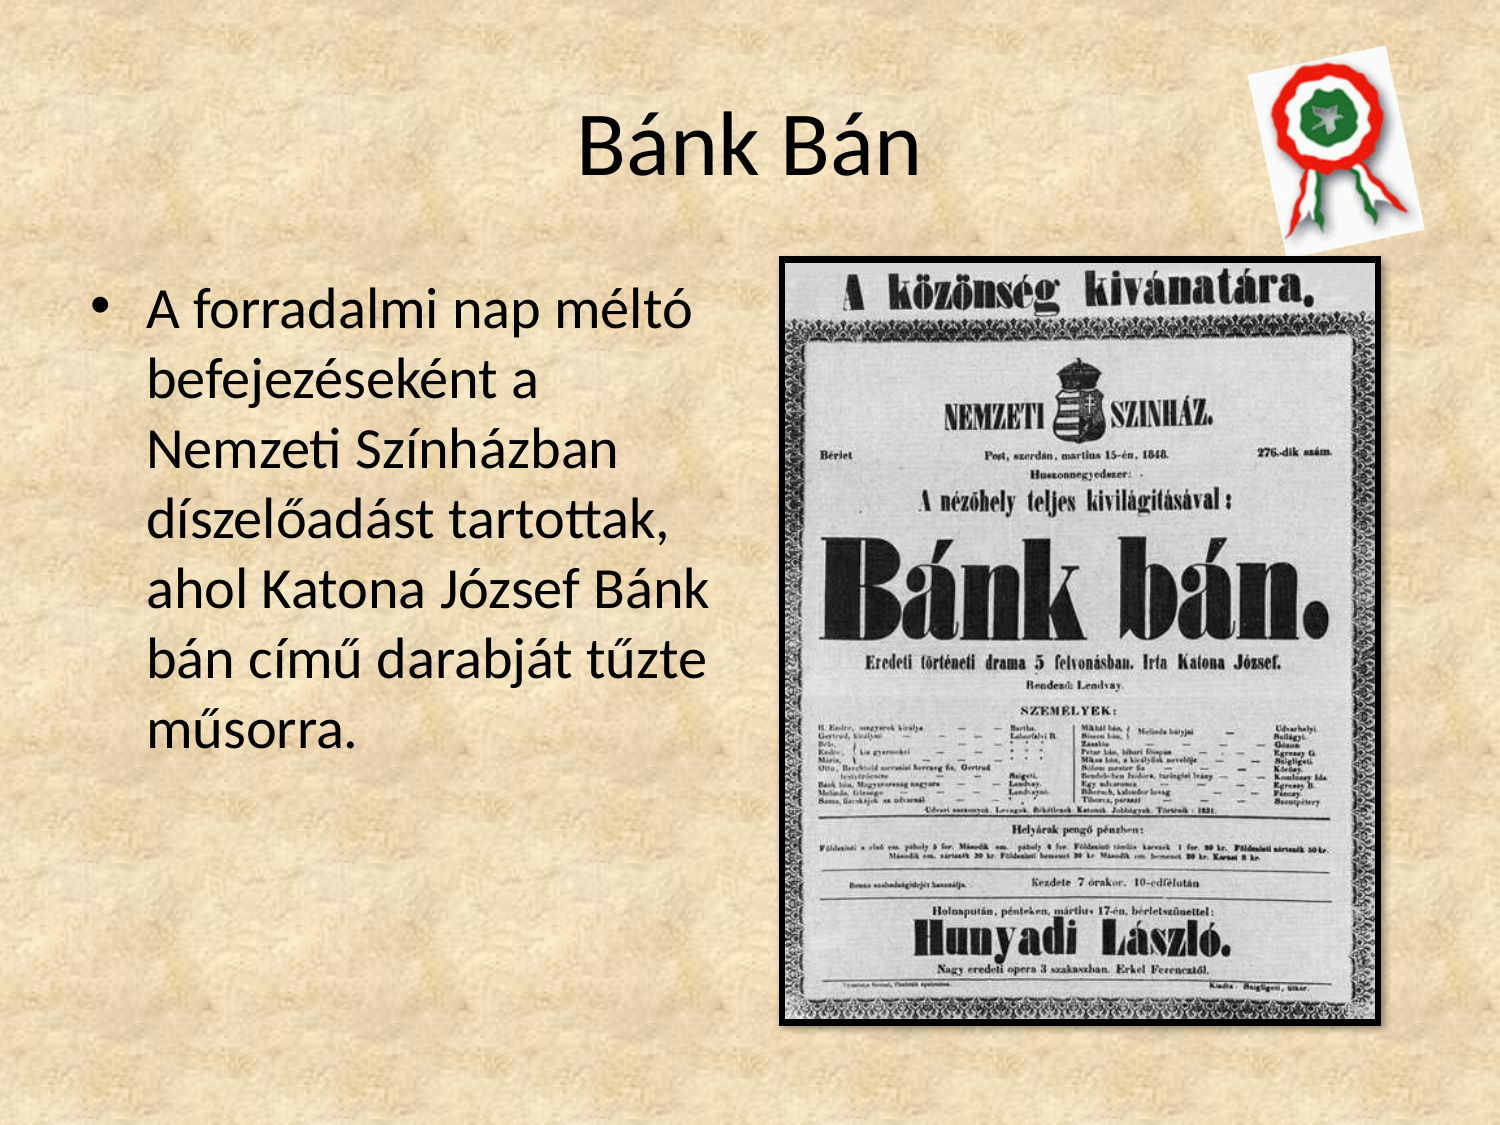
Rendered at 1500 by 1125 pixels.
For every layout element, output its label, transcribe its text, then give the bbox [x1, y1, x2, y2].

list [784, 262, 1375, 1020]
title Bánk Bán [75, 45, 1425, 233]
list A forradalmi nap méltó befejezéseként a Nemzeti Színházban díszelőadást tartottak, ahol Katona József Bánk bán című darabját tűzte műsorra. [75, 262, 738, 1005]
picture [0, 0, 1500, 1125]
